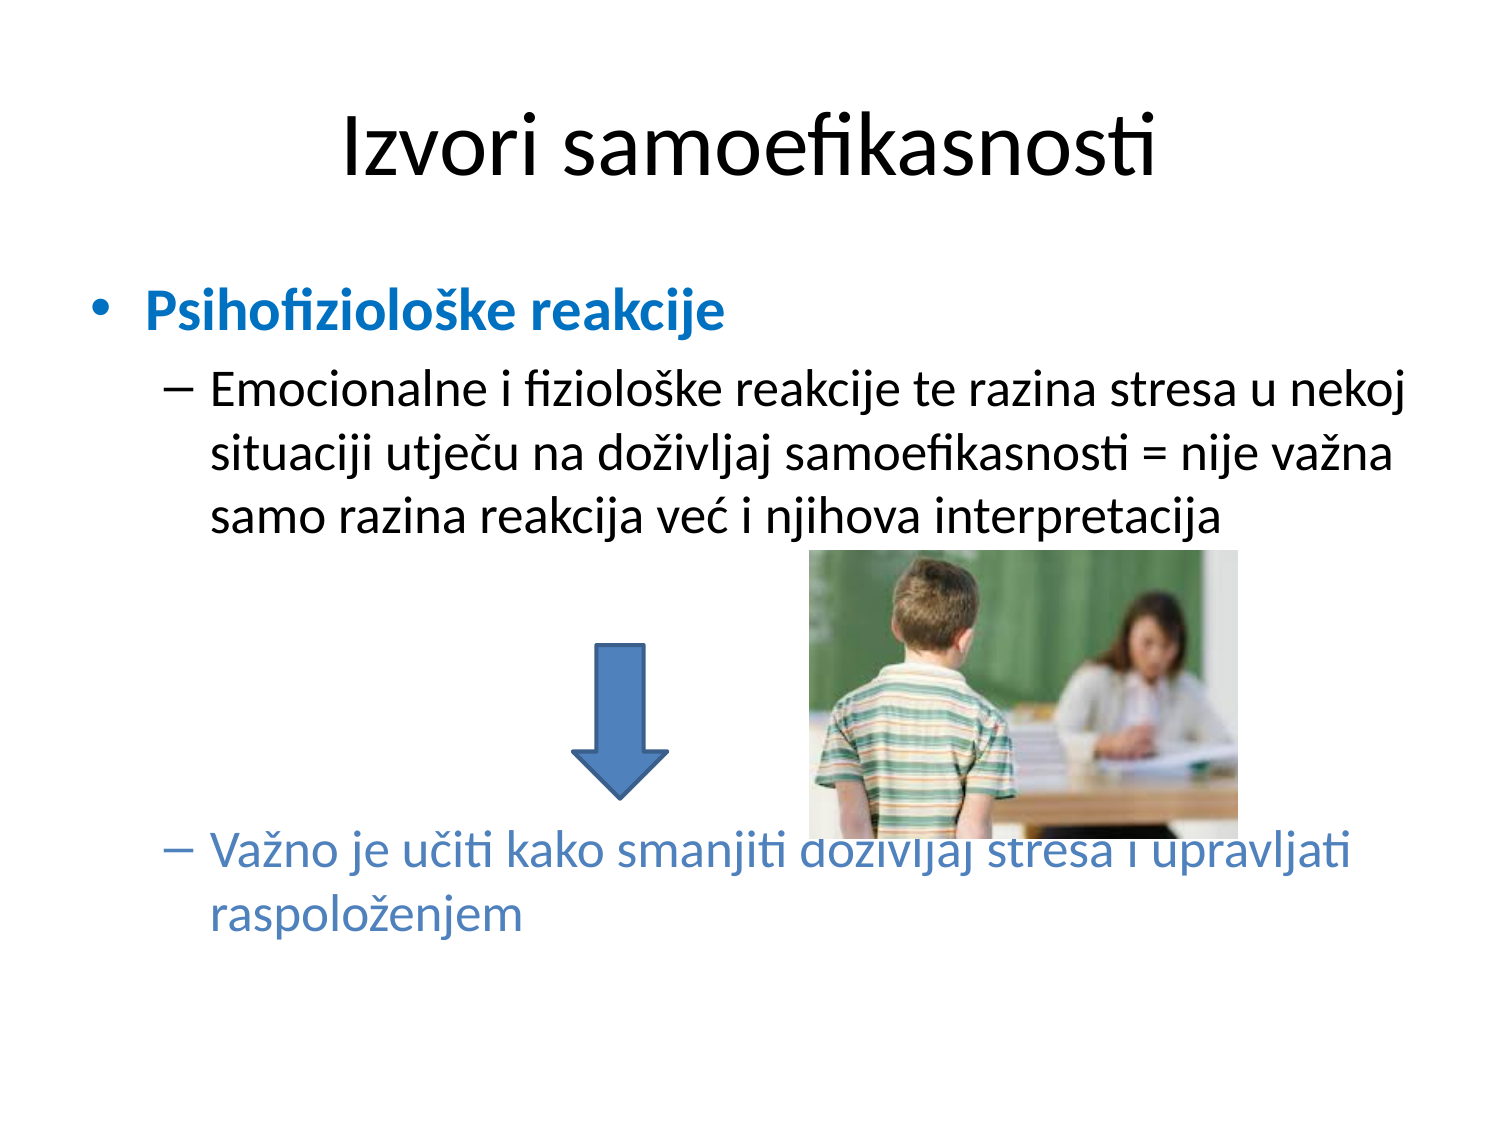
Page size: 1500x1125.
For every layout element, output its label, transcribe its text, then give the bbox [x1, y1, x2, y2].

text_box [570, 643, 670, 801]
title Izvori samoefikasnosti [75, 45, 1425, 233]
picture [808, 550, 1238, 839]
list Psihofiziološke reakcije Emocionalne i fiziološke reakcije te razina stresa u nekoj situaciji utječu na doživljaj samoefikasnosti = nije važna samo razina reakcija već i njihova interpretacija Važno je učiti kako smanjiti doživljaj stresa i upravljati raspoloženjem [75, 262, 1425, 1005]
